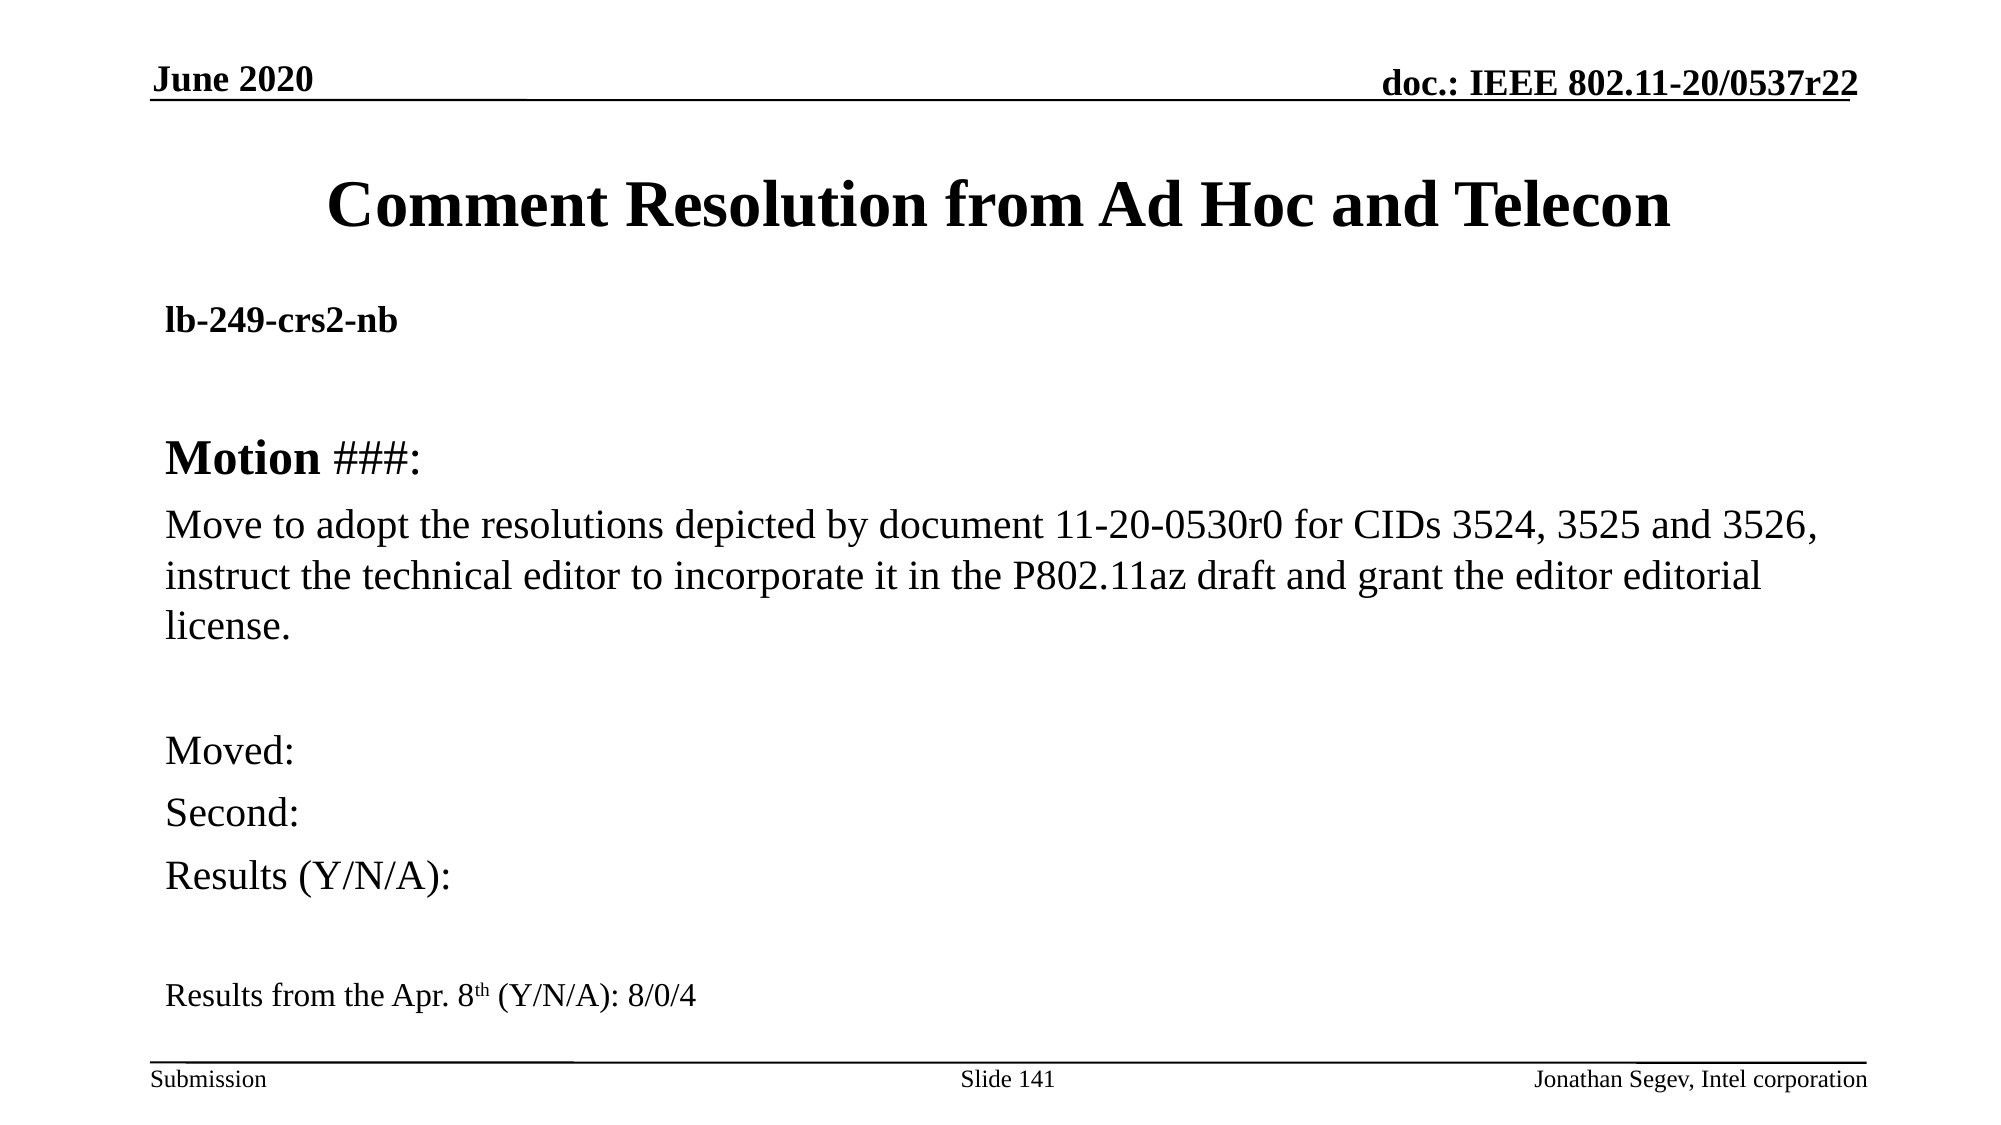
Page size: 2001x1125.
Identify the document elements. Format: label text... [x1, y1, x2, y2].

footer Jonathan Segev, Intel corporation [1171, 1061, 1869, 1093]
title Comment Resolution from Ad Hoc and Telecon [149, 112, 1850, 286]
slide_number Slide 141 [950, 1061, 1067, 1123]
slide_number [152, 54, 563, 100]
list lb-249-crs2-nb Motion ###: Move to adopt the resolutions depicted by document 11-20-0530r0 for CIDs 3524, 3525 and 3526, instruct the technical editor to incorporate it in the P802.11az draft and grant the editor editorial license. Moved: Second: Results (Y/N/A): Results from the Apr. 8th (Y/N/A): 8/0/4 [149, 286, 1850, 1000]
